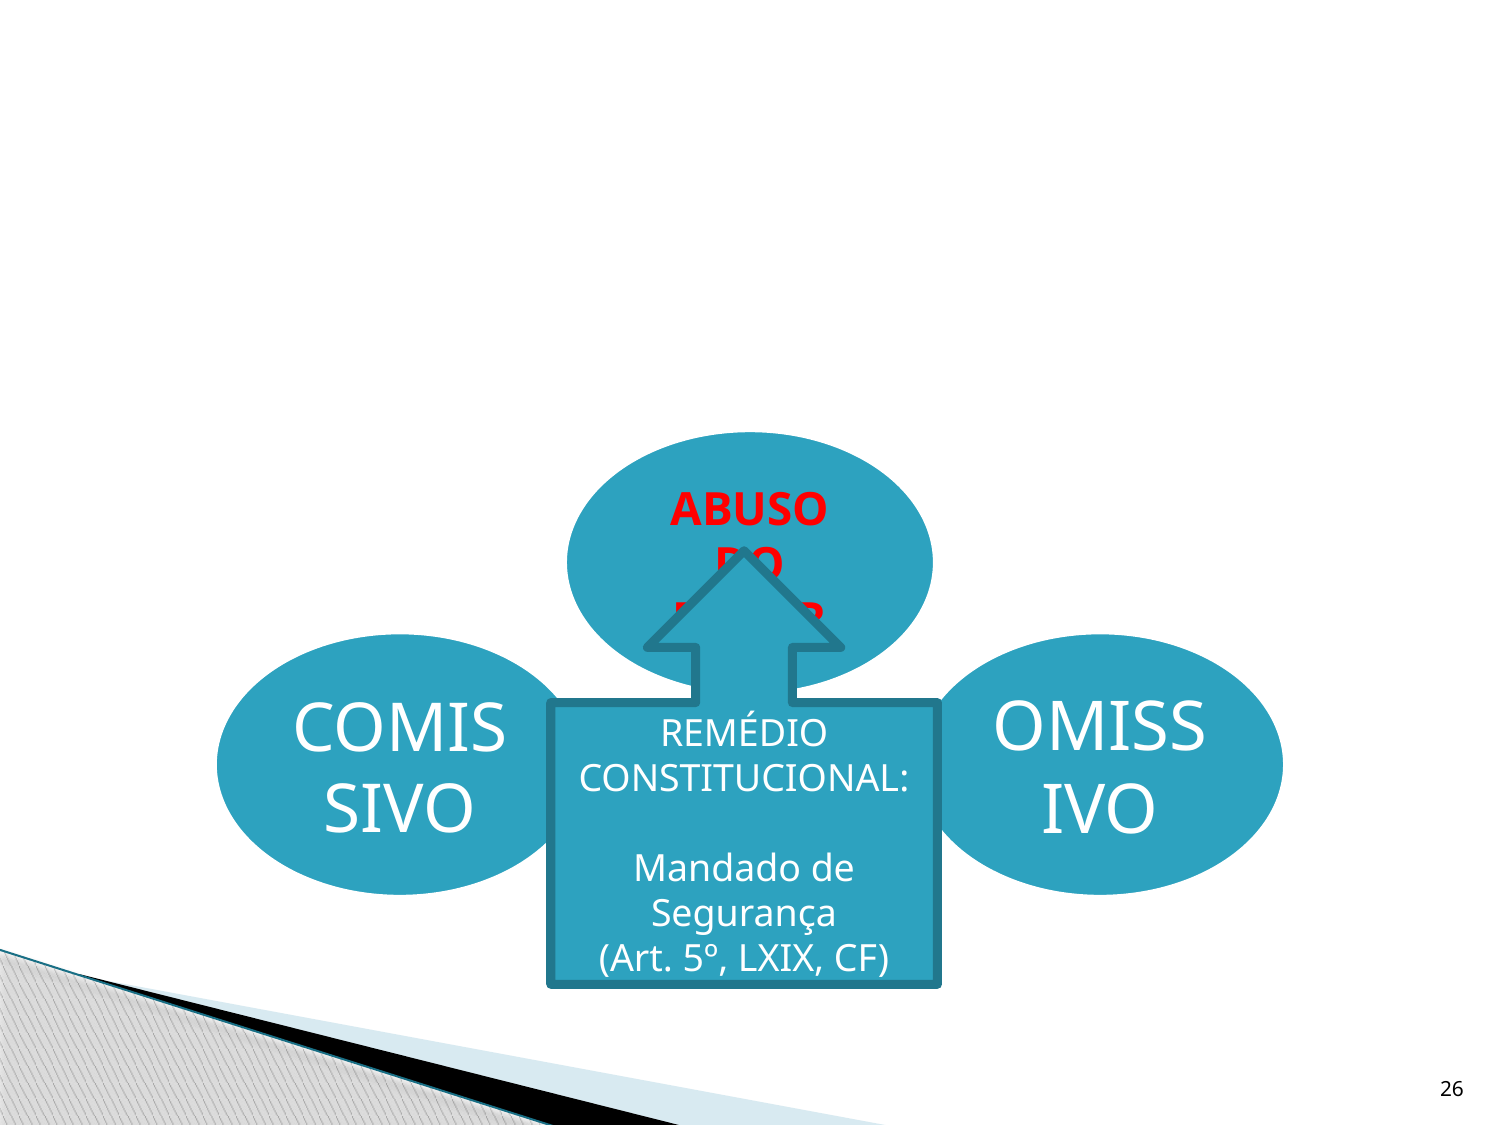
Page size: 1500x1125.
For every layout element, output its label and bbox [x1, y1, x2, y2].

list [0, 23, 1500, 1102]
